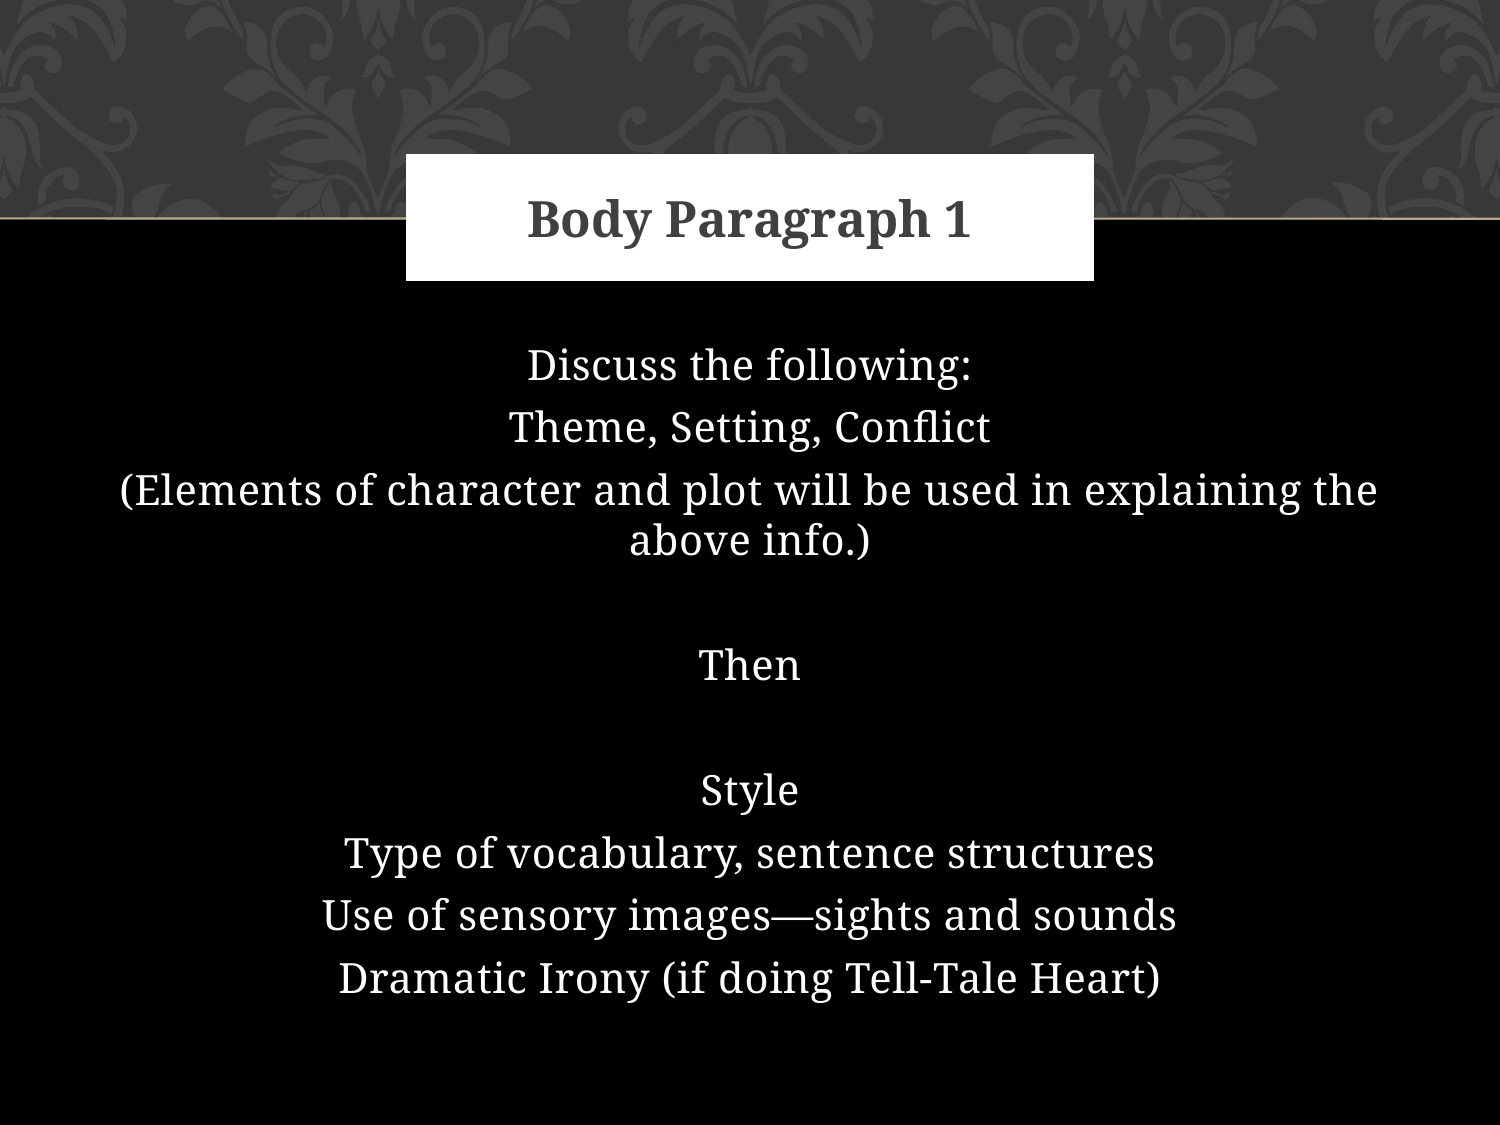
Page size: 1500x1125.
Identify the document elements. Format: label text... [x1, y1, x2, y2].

list Discuss the following: Theme, Setting, Conflict (Elements of character and plot will be used in explaining the above info.) Then Style Type of vocabulary, sentence structures Use of sensory images—sights and sounds Dramatic Irony (if doing Tell-Tale Heart) [75, 331, 1425, 1007]
title Body Paragraph 1 [406, 154, 1094, 281]
